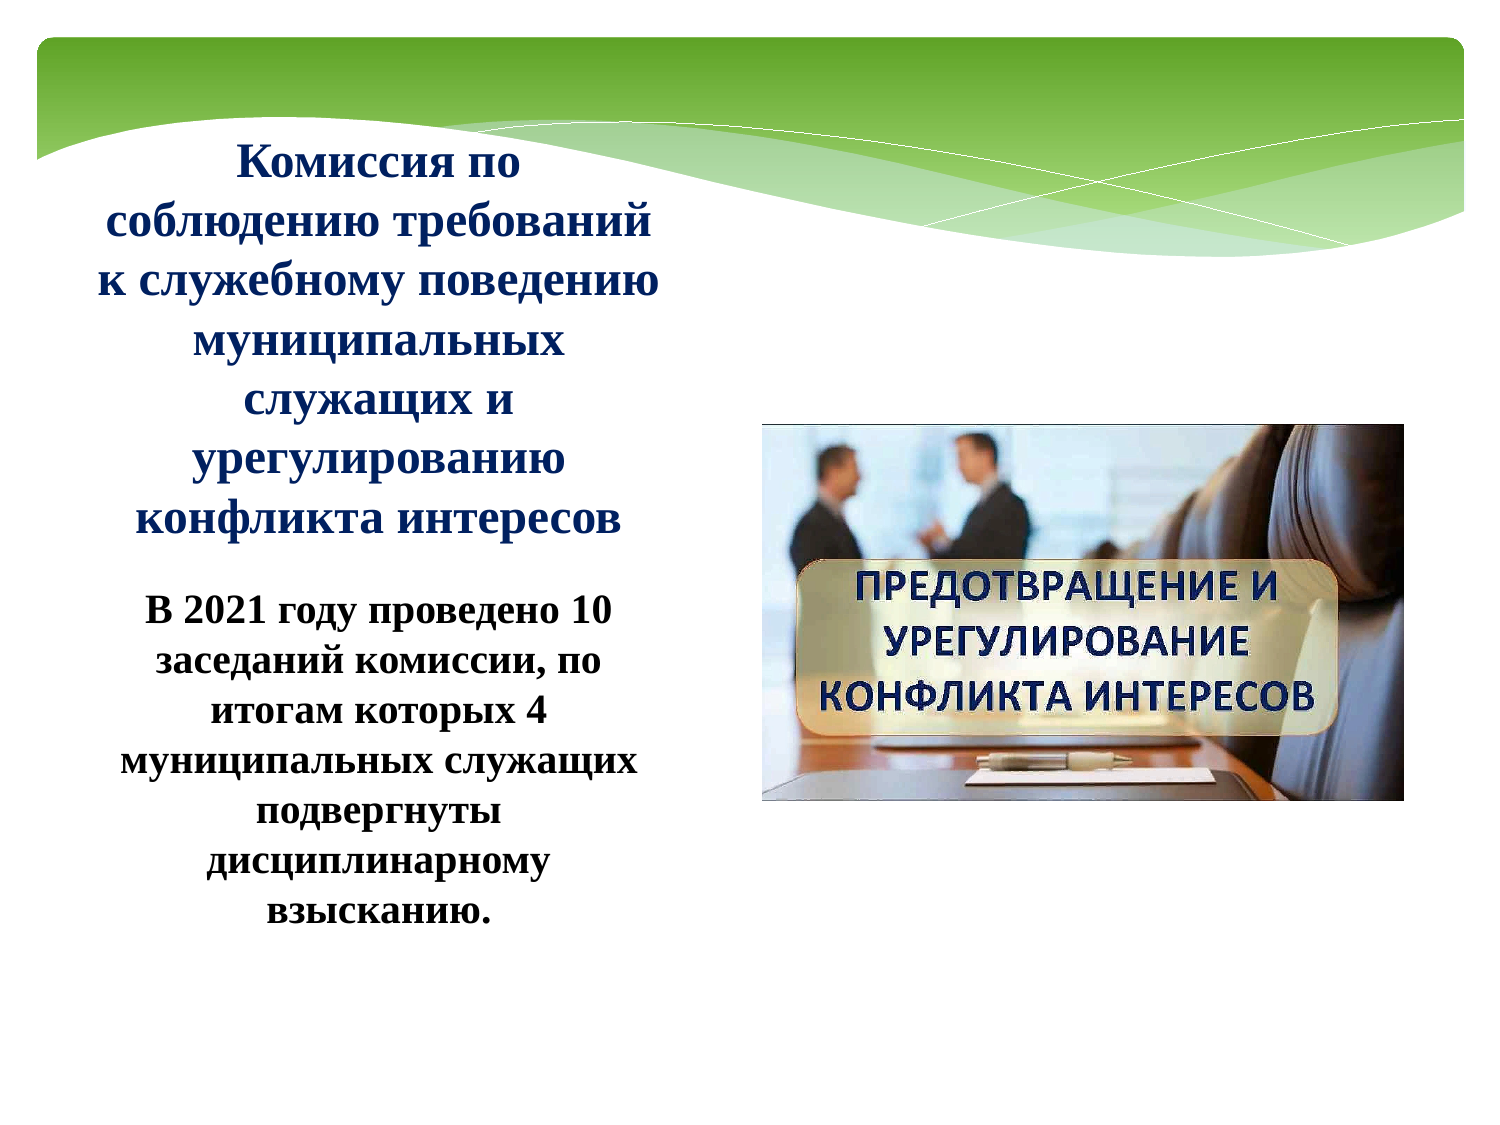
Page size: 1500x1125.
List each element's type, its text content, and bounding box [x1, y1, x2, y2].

title Комиссия по соблюдению требований к служебному поведению муниципальных служащих и урегулированию конфликта интересов [81, 99, 677, 551]
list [762, 424, 1404, 801]
list В 2021 году проведено 10 заседаний комиссии, по итогам которых 4 муниципальных служащих подвергнуты дисциплинарному взысканию. [81, 574, 677, 941]
